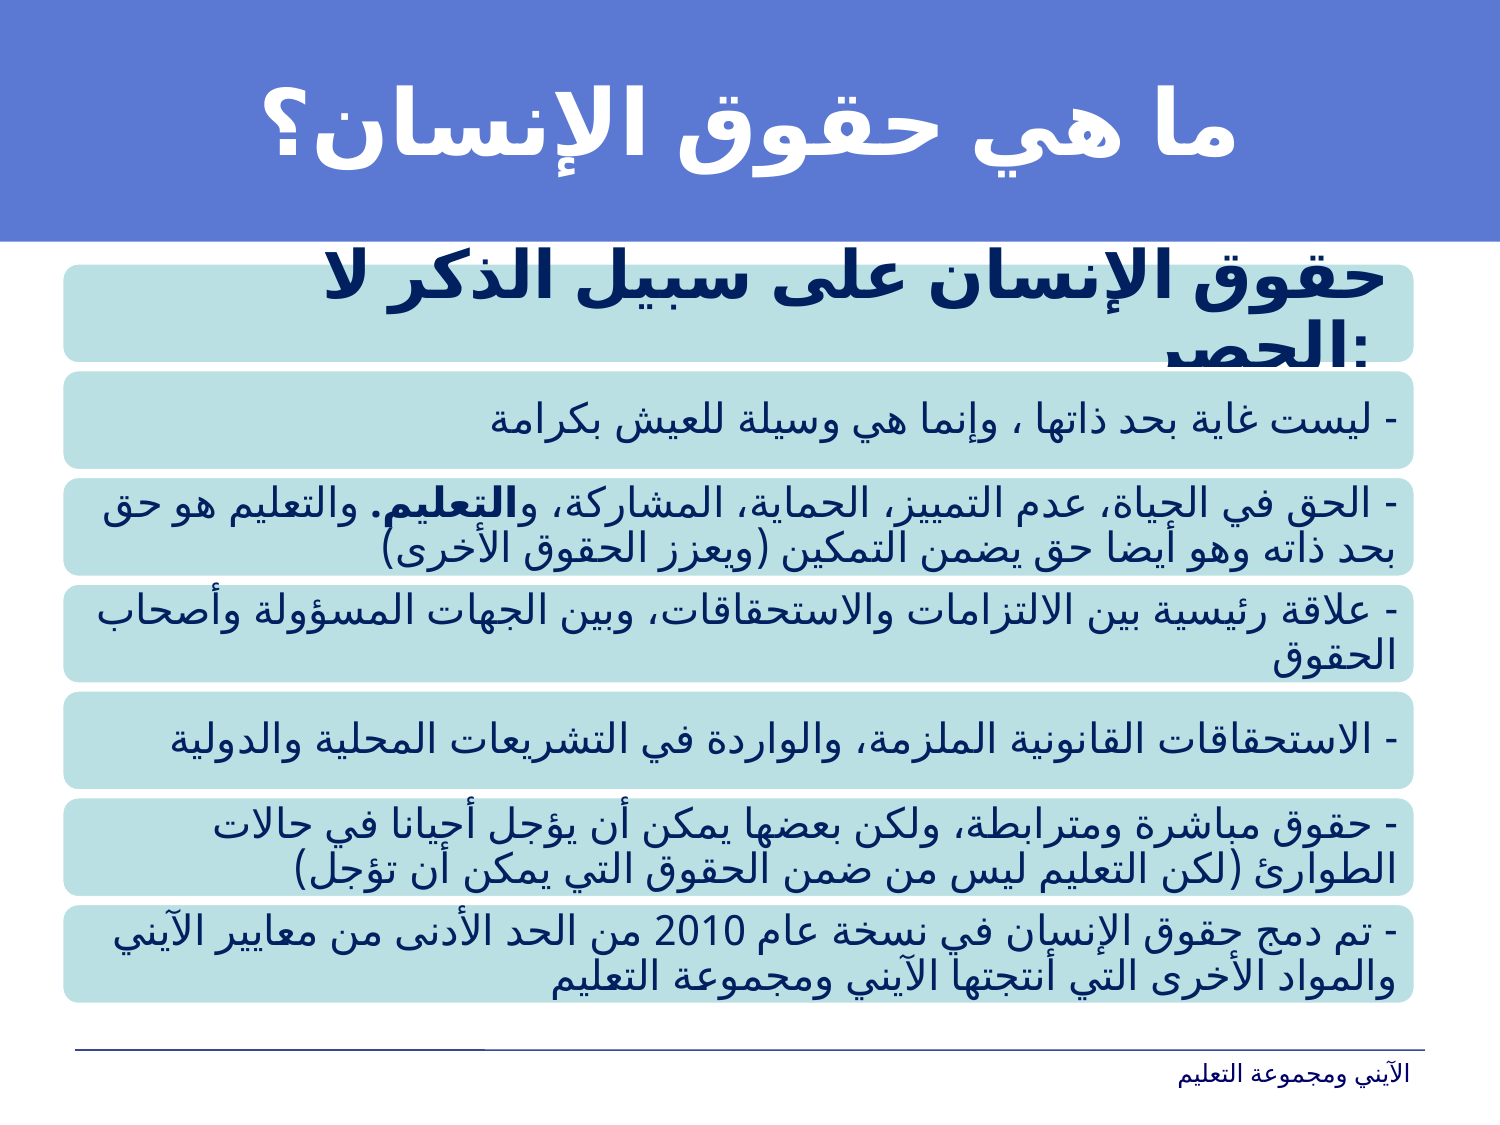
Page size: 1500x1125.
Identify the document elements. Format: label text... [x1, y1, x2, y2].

title ما هي حقوق الإنسان؟ [74, 24, 1426, 213]
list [51, 262, 1426, 1006]
footer الآيني ومجموعة التعليم [75, 1049, 1427, 1103]
